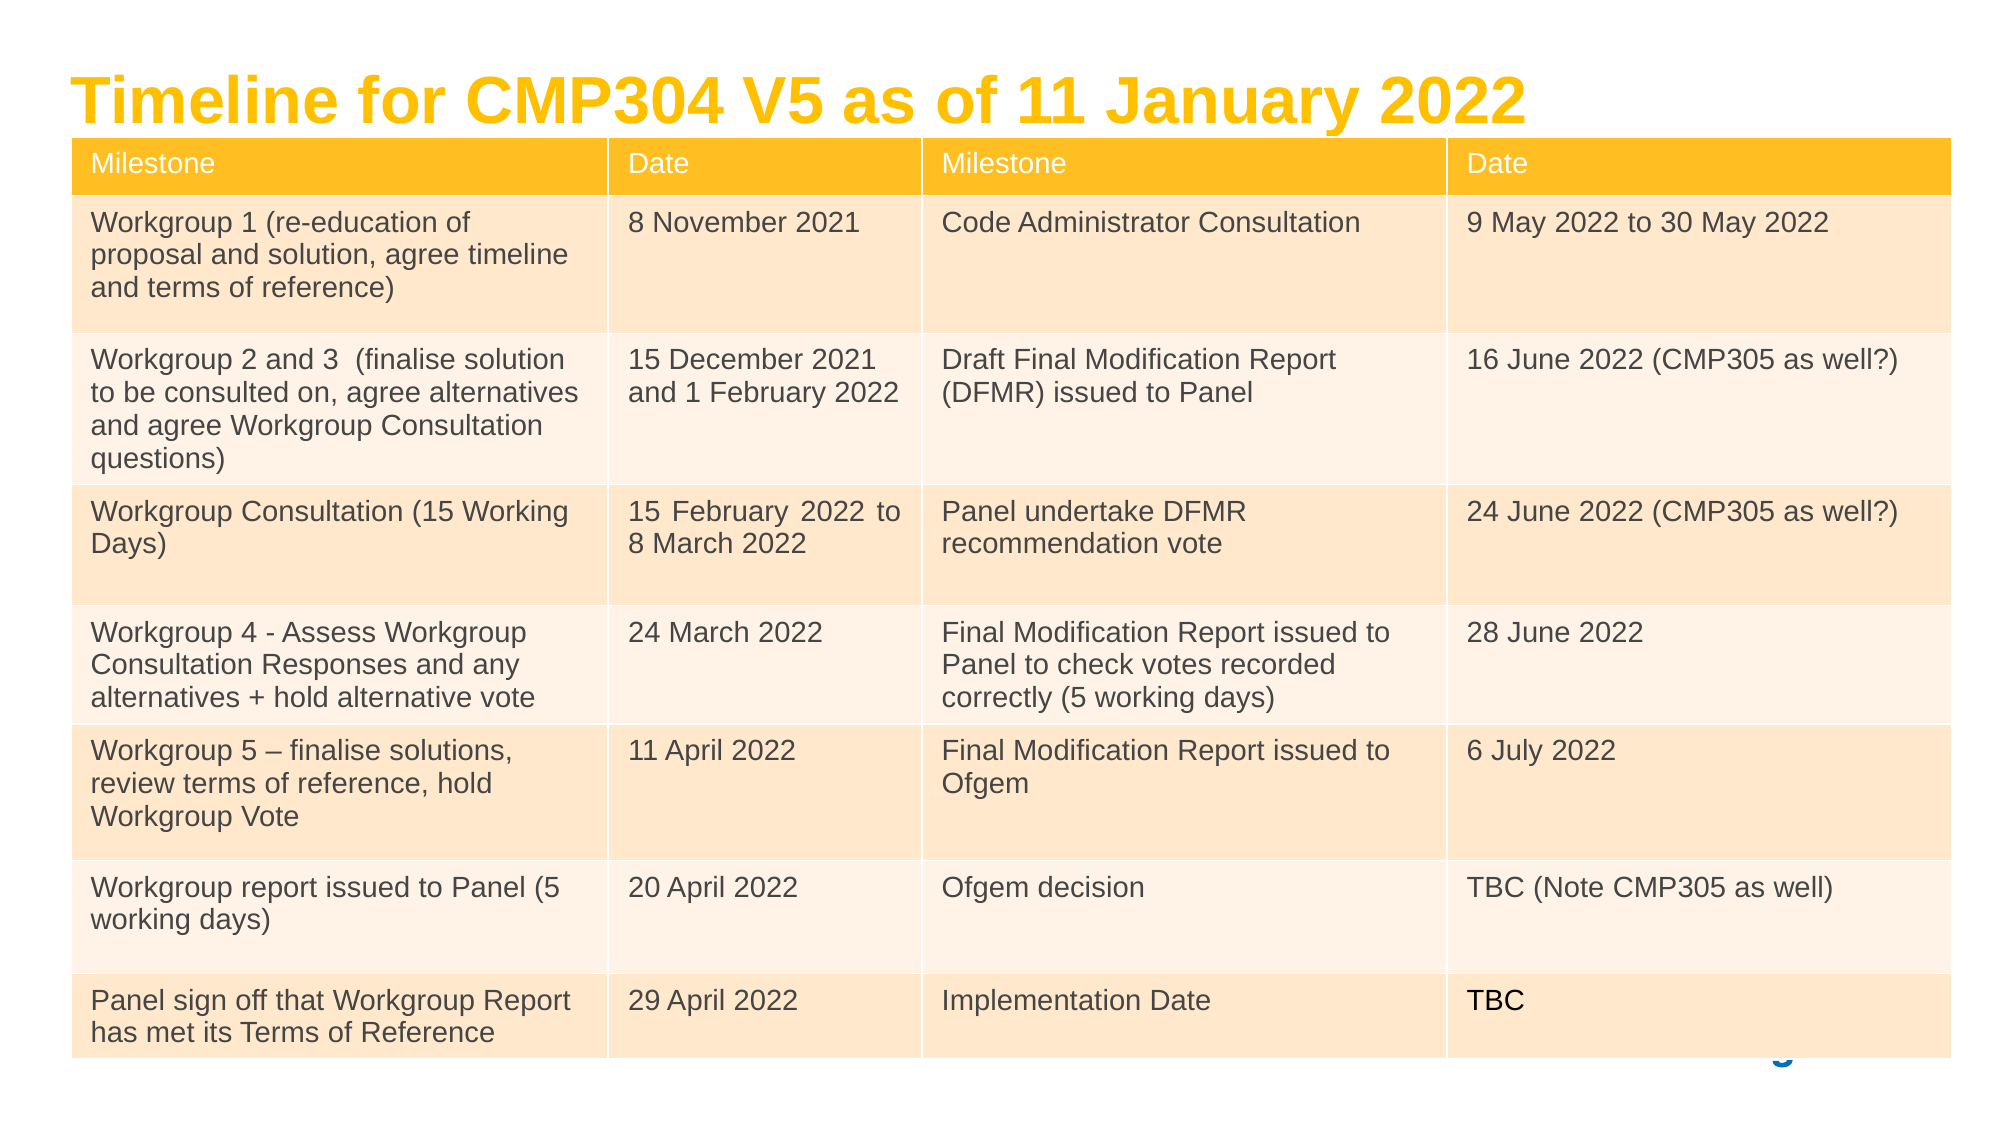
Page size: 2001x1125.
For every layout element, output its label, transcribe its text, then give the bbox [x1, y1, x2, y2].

table_header Milestone [72, 138, 607, 195]
table_cell 16 June 2022 (CMP305 as well?) [1448, 334, 1951, 484]
table_cell 28 June 2022 [1448, 606, 1951, 723]
table_cell Panel sign off that Workgroup Report has met its Terms of Reference [72, 974, 607, 1058]
table_cell Workgroup 5 – finalise solutions, review terms of reference, hold Workgroup Vote [72, 725, 607, 860]
table_cell 20 April 2022 [609, 861, 921, 973]
table_cell TBC [1448, 974, 1951, 1058]
table_cell TBC (Note CMP305 as well) [1448, 861, 1951, 973]
title Timeline for CMP304 V5 as of 11 January 2022 [70, 72, 1929, 136]
table_cell 8 November 2021 [609, 196, 921, 333]
table_cell 24 June 2022 (CMP305 as well?) [1448, 485, 1951, 605]
table_cell Draft Final Modification Report (DFMR) issued to Panel [923, 334, 1446, 484]
table_cell 24 March 2022 [609, 606, 921, 723]
table_cell Workgroup report issued to Panel (5 working days) [72, 861, 607, 973]
table_cell Final Modification Report issued to Panel to check votes recorded correctly (5 working days) [923, 606, 1446, 723]
table_cell Ofgem decision [923, 861, 1446, 973]
table_cell Implementation Date [923, 974, 1446, 1058]
table_cell Workgroup 1 (re-education of proposal and solution, agree timeline and terms of reference) [72, 196, 607, 333]
table_cell 15 February 2022 to 8 March 2022 [609, 485, 921, 605]
table_cell Workgroup 2 and 3 (finalise solution to be consulted on, agree alternatives and agree Workgroup Consultation questions) [72, 334, 607, 484]
table_cell 9 May 2022 to 30 May 2022 [1448, 196, 1951, 333]
table_cell 6 July 2022 [1448, 725, 1951, 860]
table_cell Final Modification Report issued to Ofgem [923, 725, 1446, 860]
table_header Date [609, 138, 921, 195]
table_cell 15 December 2021 and 1 February 2022 [609, 334, 921, 484]
table_cell 29 April 2022 [609, 974, 921, 1058]
table_header Date [1448, 138, 1951, 195]
table_cell 11 April 2022 [609, 725, 921, 860]
table_cell Code Administrator Consultation [923, 196, 1446, 333]
table_header Milestone [923, 138, 1446, 195]
table_cell Workgroup 4 - Assess Workgroup Consultation Responses and any alternatives + hold alternative vote [72, 606, 607, 723]
table_cell Workgroup Consultation (15 Working Days) [72, 485, 607, 605]
table_cell Panel undertake DFMR recommendation vote [923, 485, 1446, 605]
